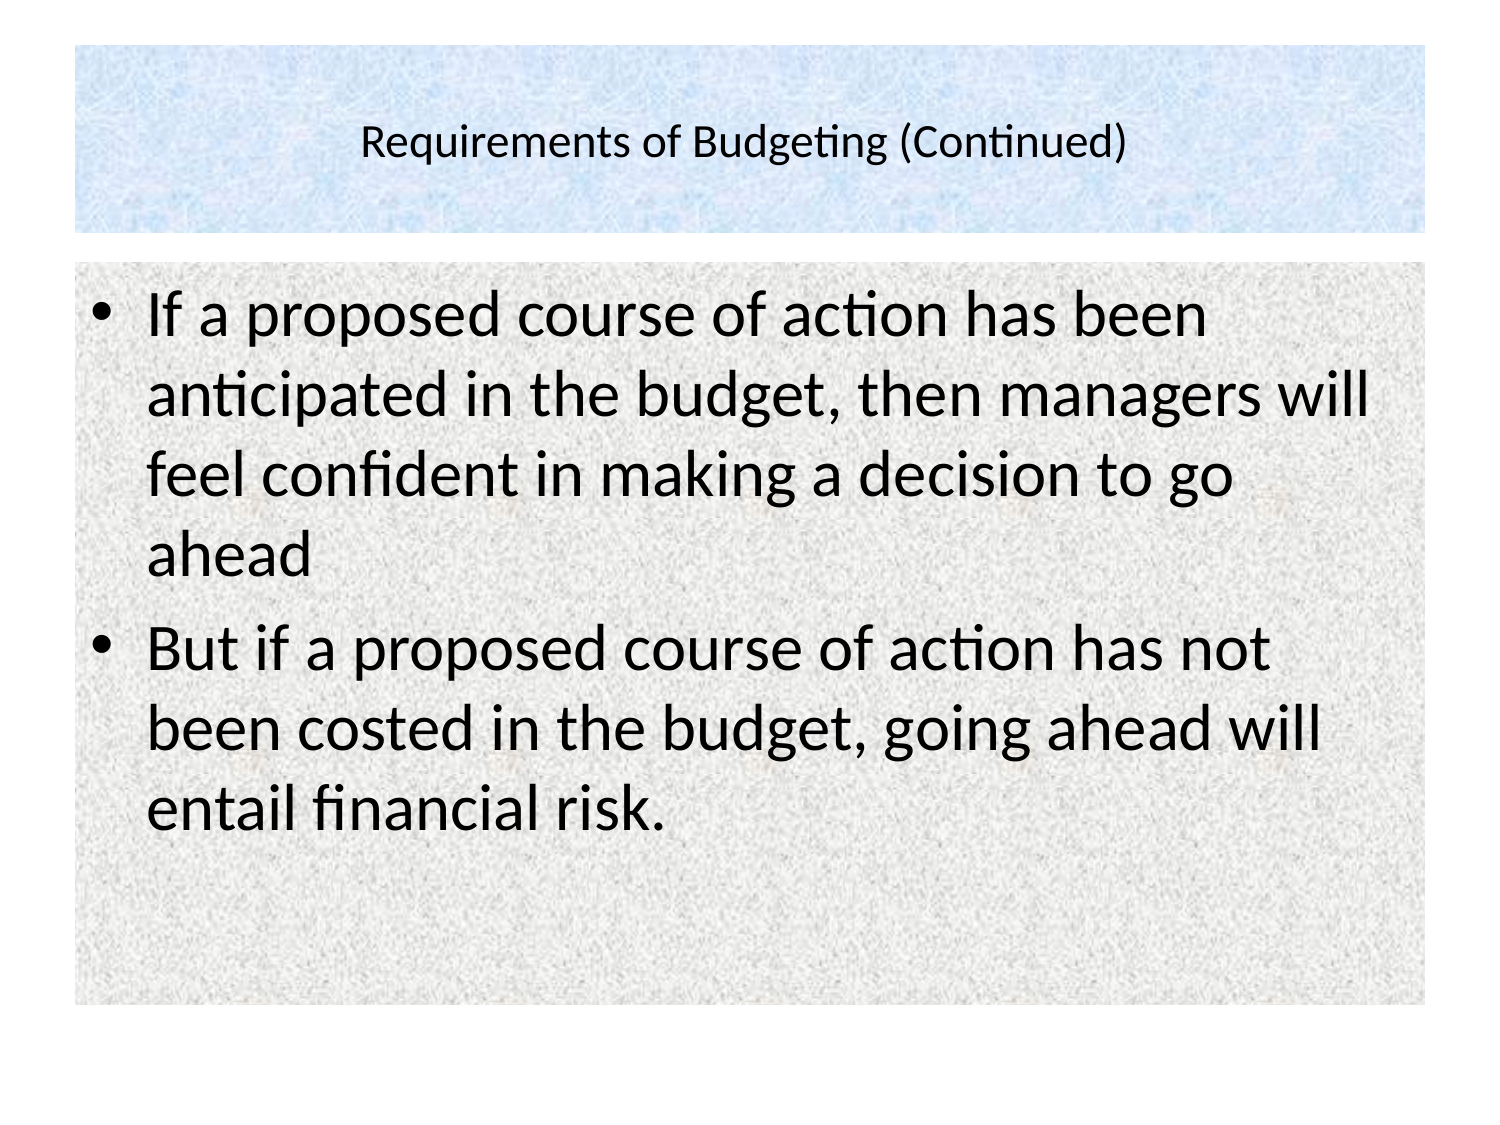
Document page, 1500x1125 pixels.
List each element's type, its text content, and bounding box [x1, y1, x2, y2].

title Requirements of Budgeting (Continued) [75, 45, 1425, 233]
list If a proposed course of action has been anticipated in the budget, then managers will feel confident in making a decision to go ahead But if a proposed course of action has not been costed in the budget, going ahead will entail financial risk. [75, 262, 1425, 1005]
